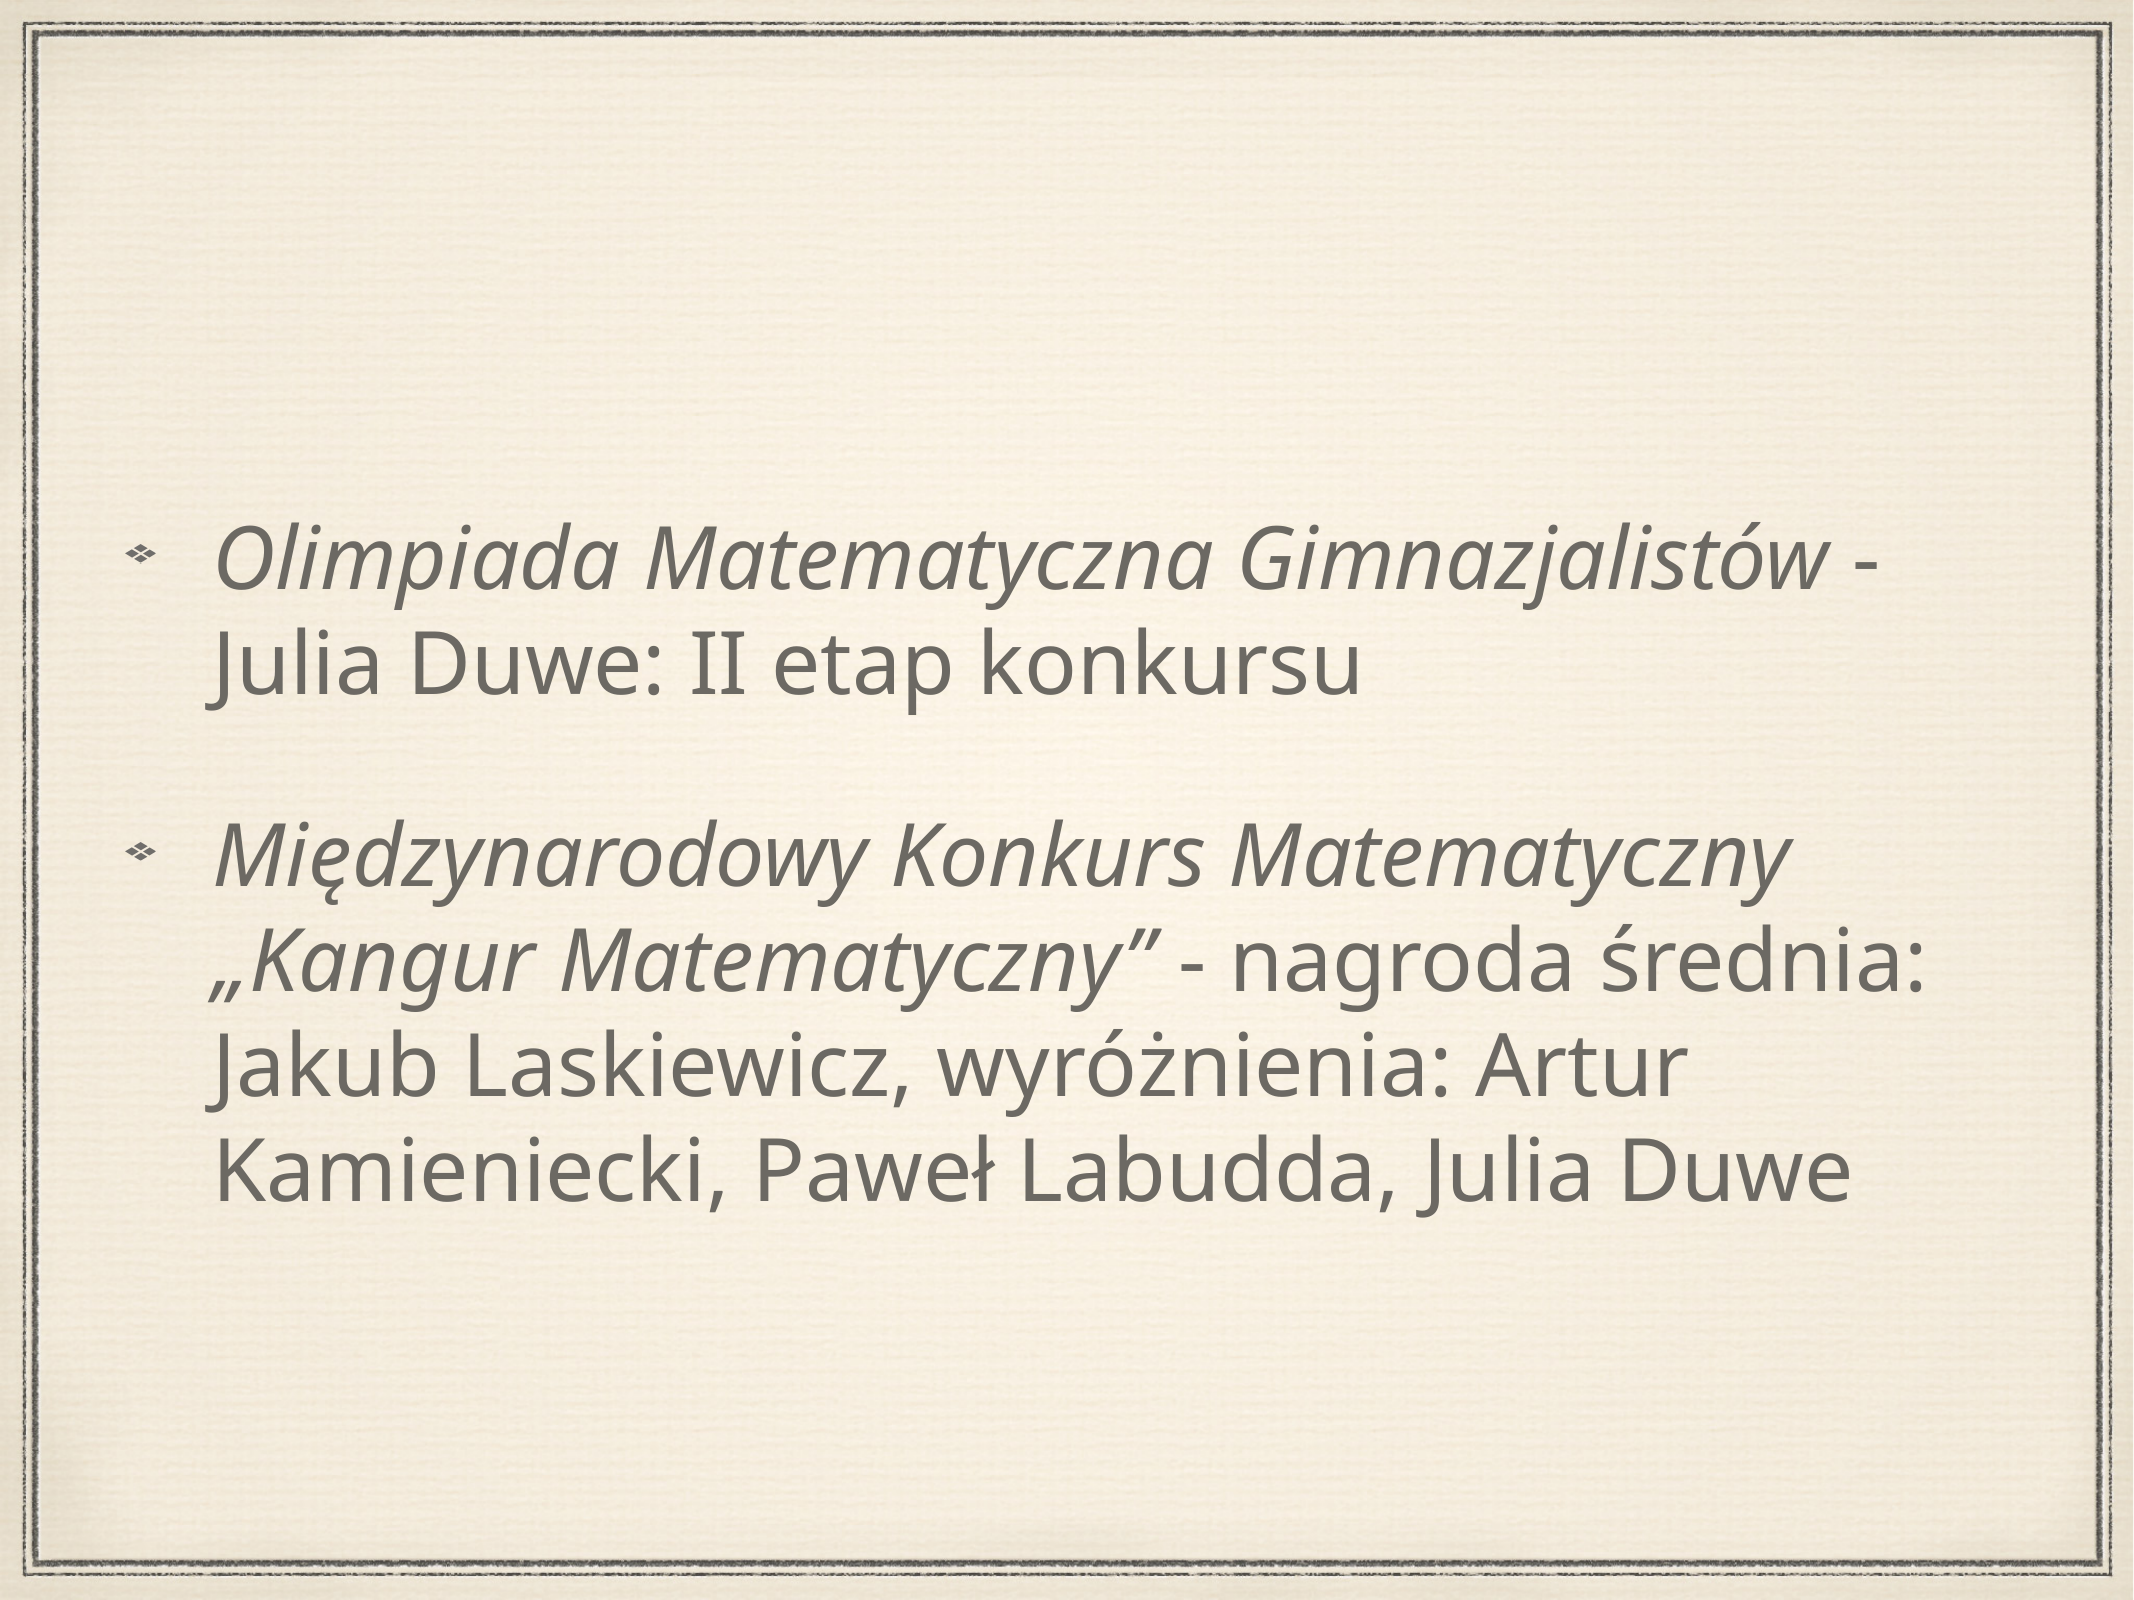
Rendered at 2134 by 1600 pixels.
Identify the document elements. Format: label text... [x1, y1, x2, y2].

list Olimpiada Matematyczna Gimnazjalistów - Julia Duwe: II etap konkursu Międzynarodowy Konkurs Matematyczny „Kangur Matematyczny” - nagroda średnia: Jakub Laskiewicz, wyróżnienia: Artur Kamieniecki, Paweł Labudda, Julia Duwe [124, 328, 2009, 1393]
picture [0, 0, 2134, 1600]
